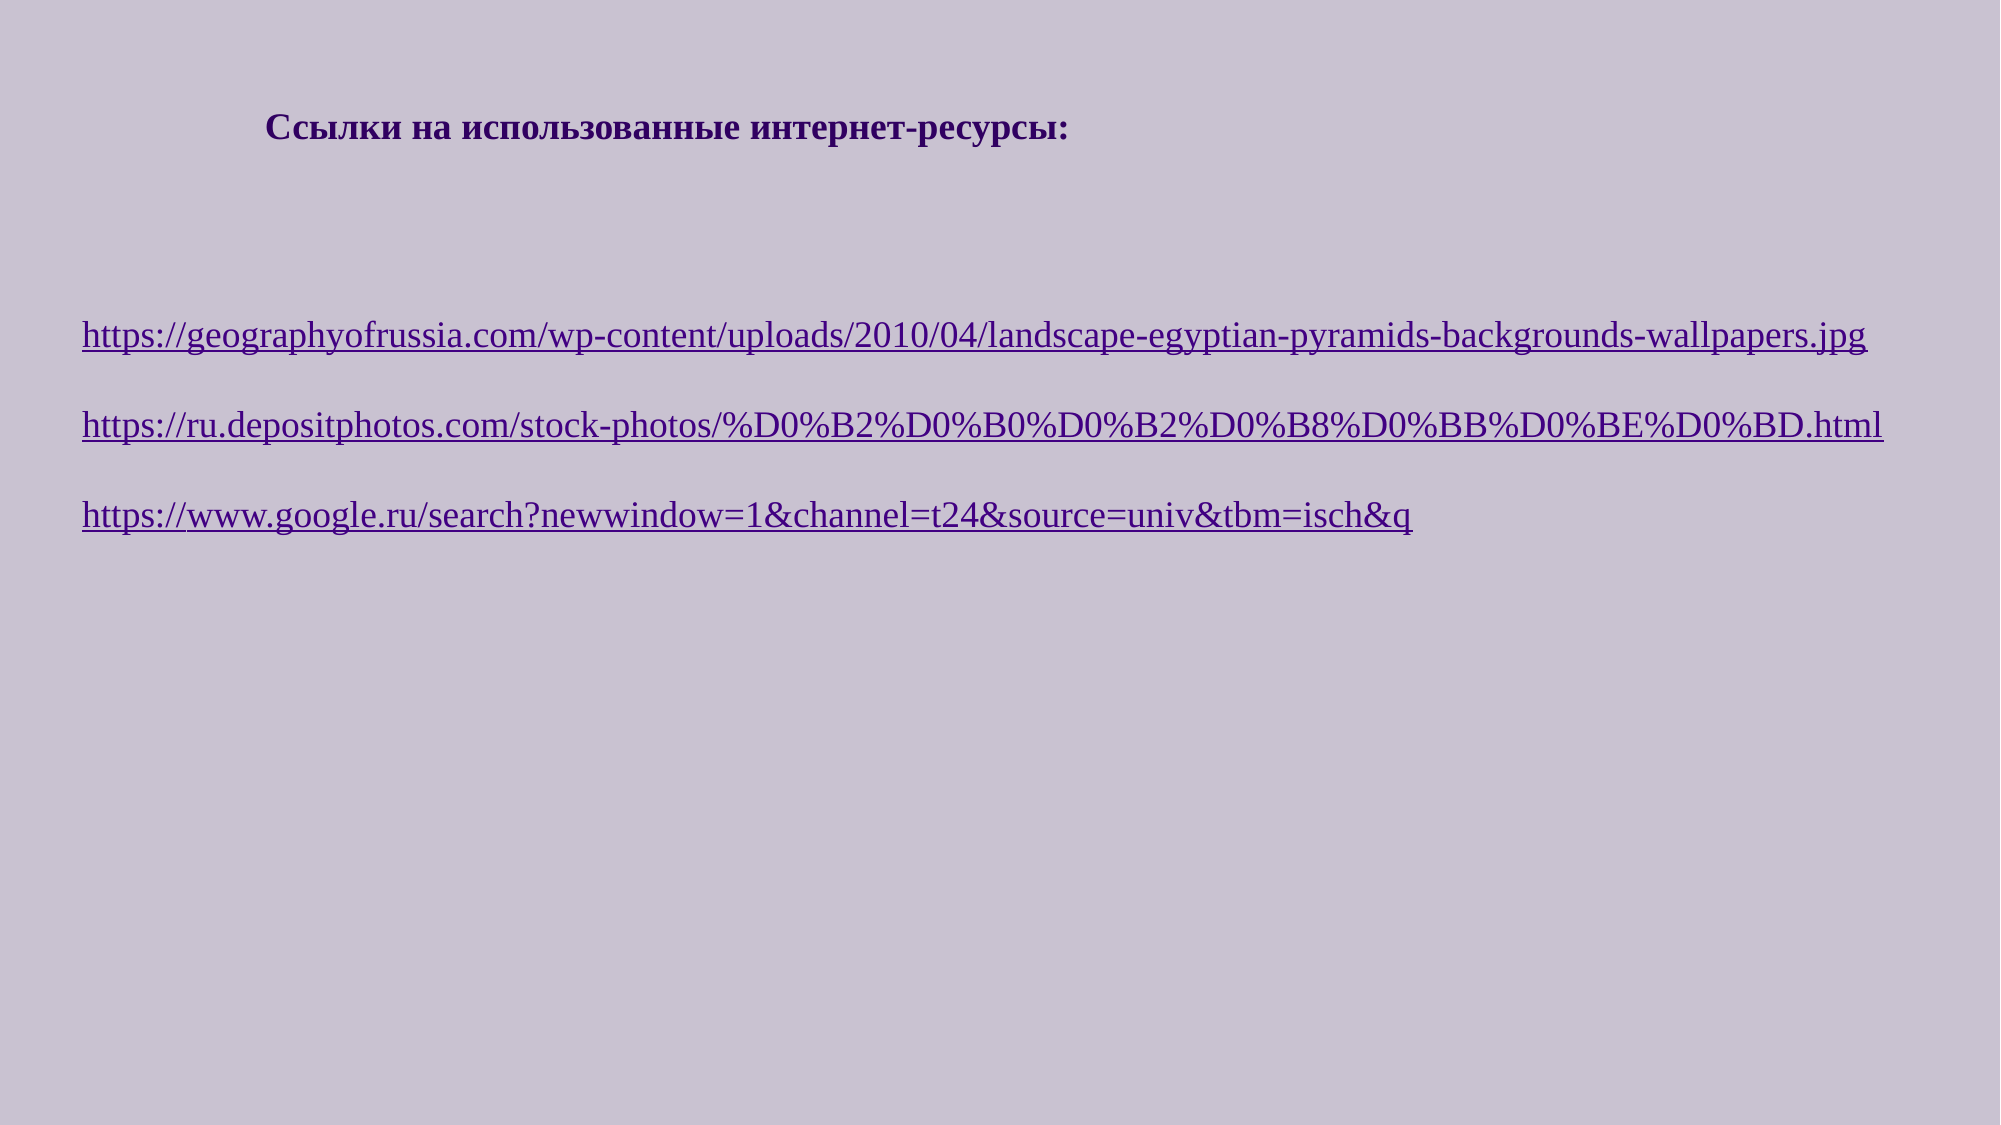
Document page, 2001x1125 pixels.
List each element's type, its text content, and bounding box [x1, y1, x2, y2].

text_box https://geographyofrussia.com/wp-content/uploads/2010/04/landscape-egyptian-pyramids-backgrounds-wallpapers.jpg https://ru.depositphotos.com/stock-photos/%D0%B2%D0%B0%D0%B2%D0%B8%D0%BB%D0%BE%D0%BD.html https://www.google.ru/search?newwindow=1&channel=t24&source=univ&tbm=isch&q [67, 302, 1906, 678]
text_box Ссылки на использованные интернет-ресурсы: [249, 94, 1522, 154]
